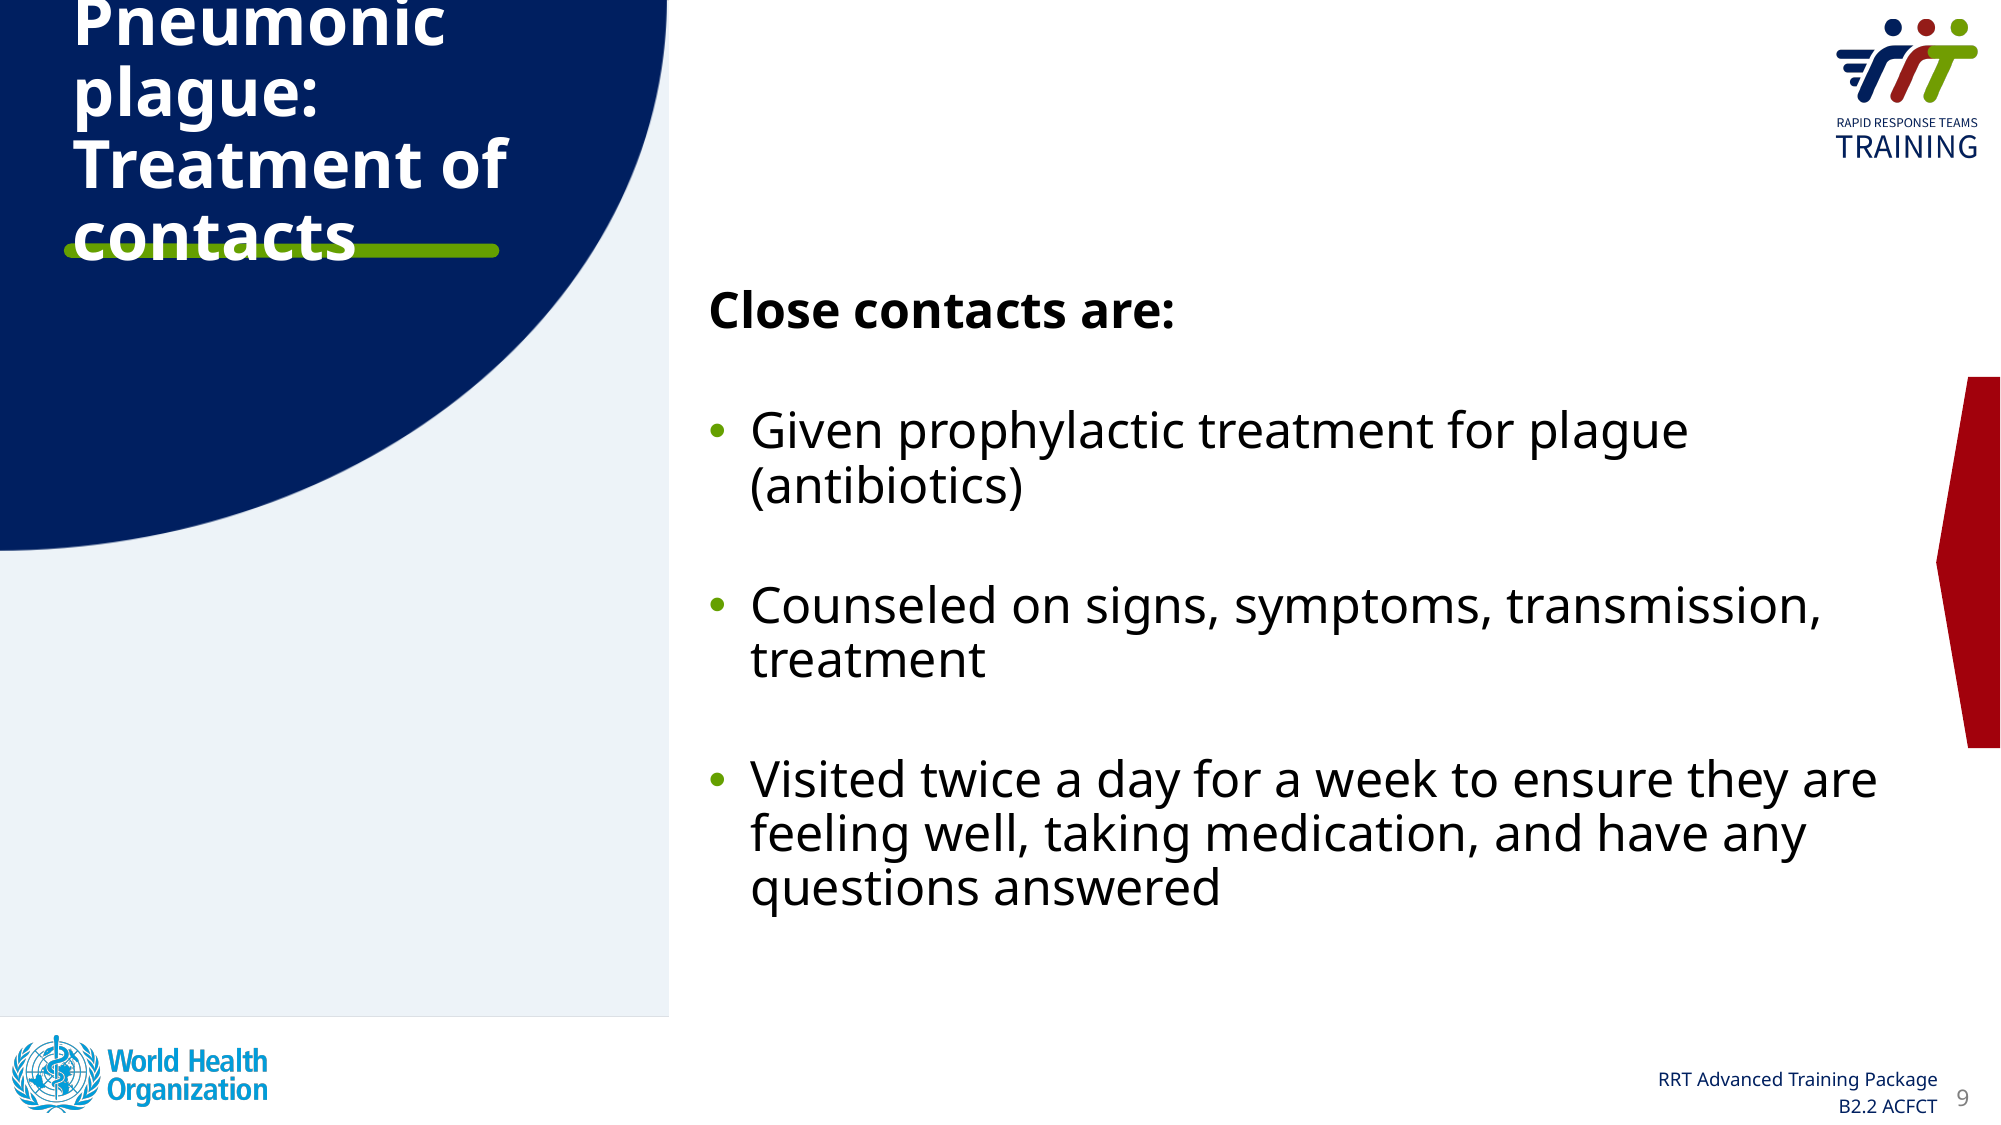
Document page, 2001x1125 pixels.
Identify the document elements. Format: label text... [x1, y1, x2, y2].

picture [12, 1035, 267, 1113]
picture [1835, 19, 1978, 167]
picture [0, 0, 669, 1018]
list Close contacts are: Given prophylactic treatment for plague (antibiotics) Counseled on signs, symptoms, transmission, treatment Visited twice a day for a week to ensure they are feeling well, taking medication, and have any questions answered [700, 277, 1937, 850]
picture [58, 1050, 64, 1058]
title Pneumonic plague: Treatment of contacts [64, 30, 648, 233]
picture [12, 1083, 48, 1113]
